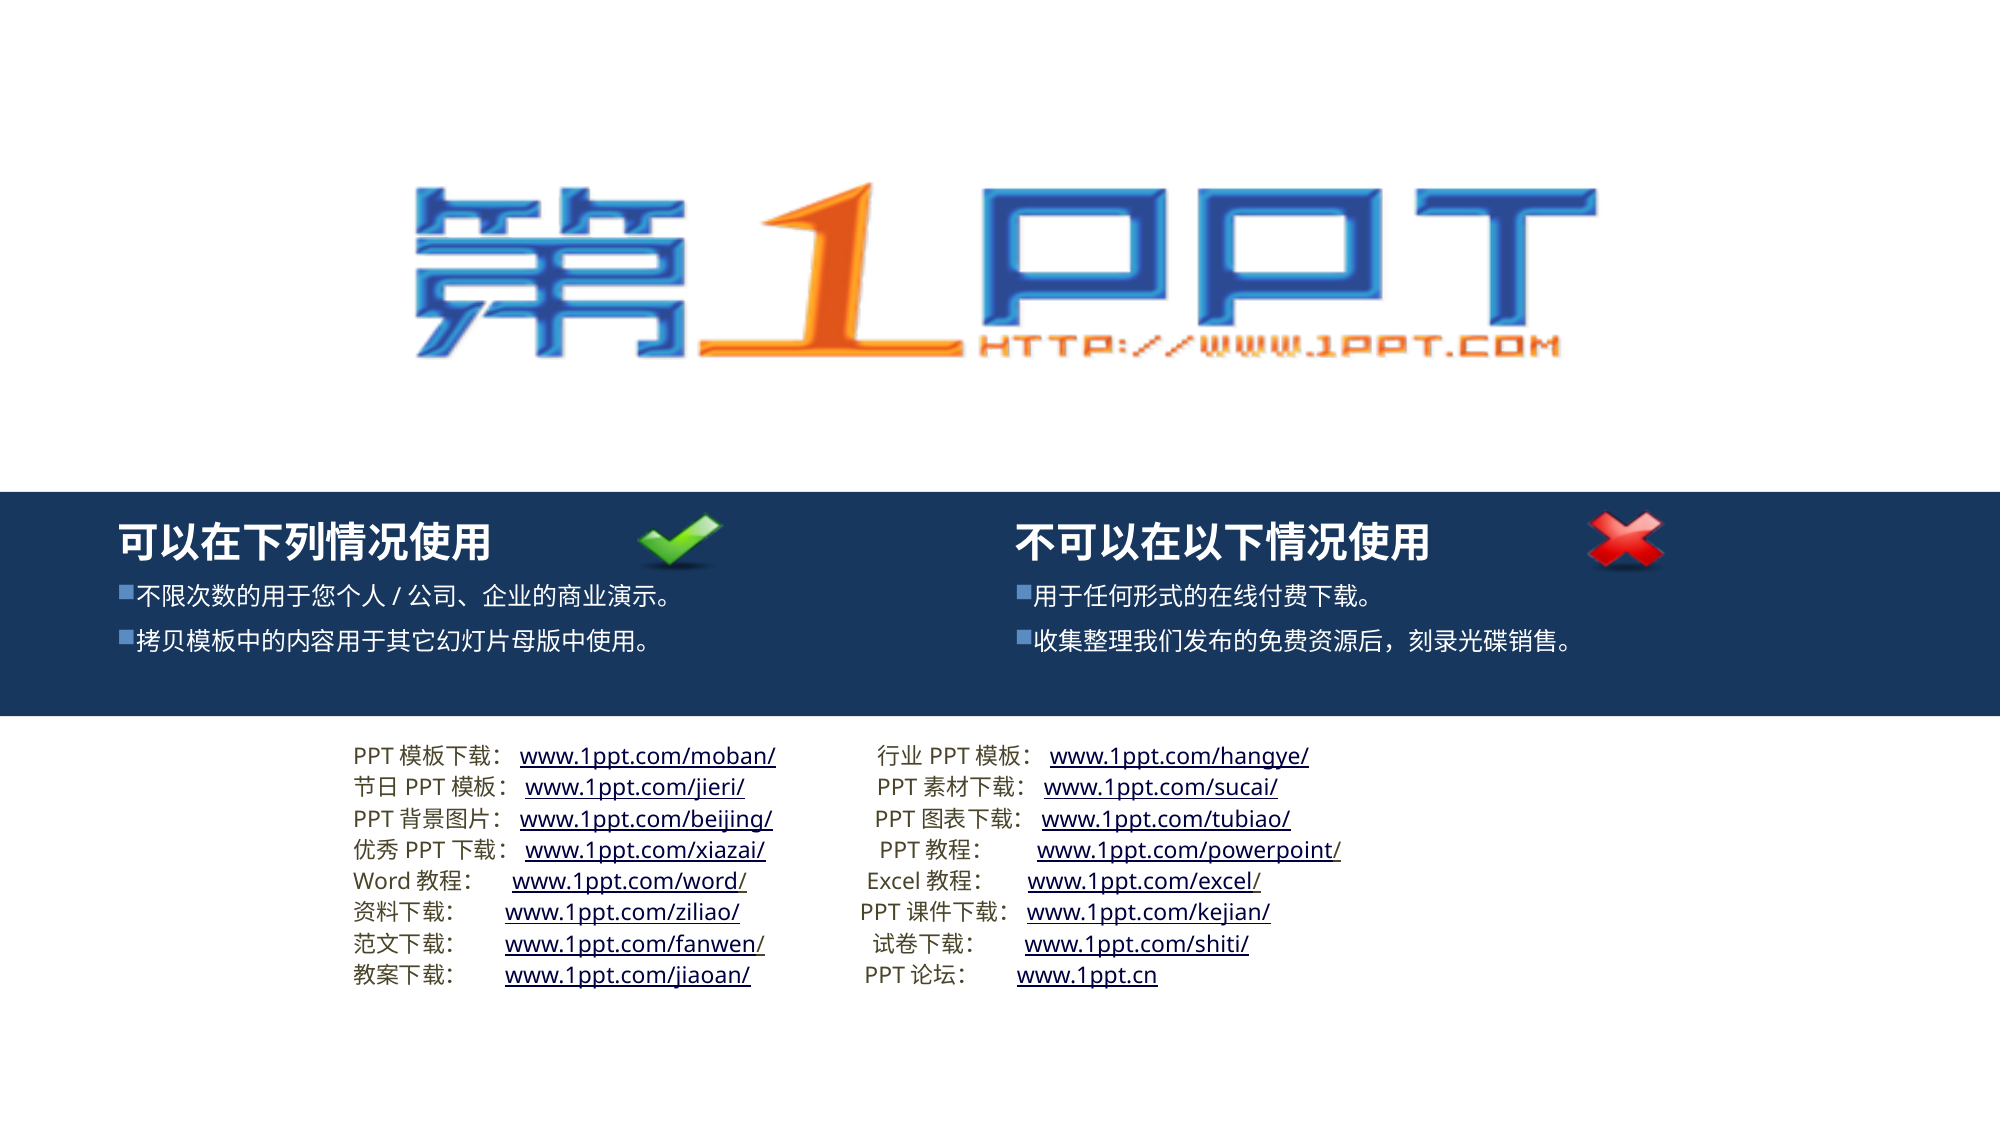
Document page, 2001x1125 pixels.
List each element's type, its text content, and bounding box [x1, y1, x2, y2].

text_box 可以在下列情况使用 不限次数的用于您个人/公司、企业的商业演示。 拷贝模板中的内容用于其它幻灯片母版中使用。 [102, 508, 1000, 774]
text_box [0, 491, 2000, 717]
picture [179, 51, 1867, 492]
picture [1581, 507, 1669, 573]
text_box 不可以在以下情况使用 用于任何形式的在线付费下载。 收集整理我们发布的免费资源后，刻录光碟销售。 [999, 508, 1898, 762]
text_box PPT模板下载：www.1ppt.com/moban/ 行业PPT模板：www.1ppt.com/hangye/ 节日PPT模板：www.1ppt.com/jieri/ PPT素材下载：www.1ppt.com/sucai/ PPT背景图片：www.1ppt.com/beijing/ PPT图表下载：www.1ppt.com/tubiao/ 优秀PPT下载：www.1ppt.com/xiazai/ PPT教程： www.1ppt.com/powerpoint/ Word教程： www.1ppt.com/word/ Excel教程： www.1ppt.com/excel/ 资料下载： www.1ppt.com/ziliao/ PPT课件下载：www.1ppt.com/kejian/ 范文下载： www.1ppt.com/fanwen/ 试卷下载： www.1ppt.com/shiti/ 教案下载： www.1ppt.com/jiaoan/ PPT论坛： www.1ppt.cn [336, 762, 1752, 1008]
picture [637, 507, 724, 573]
